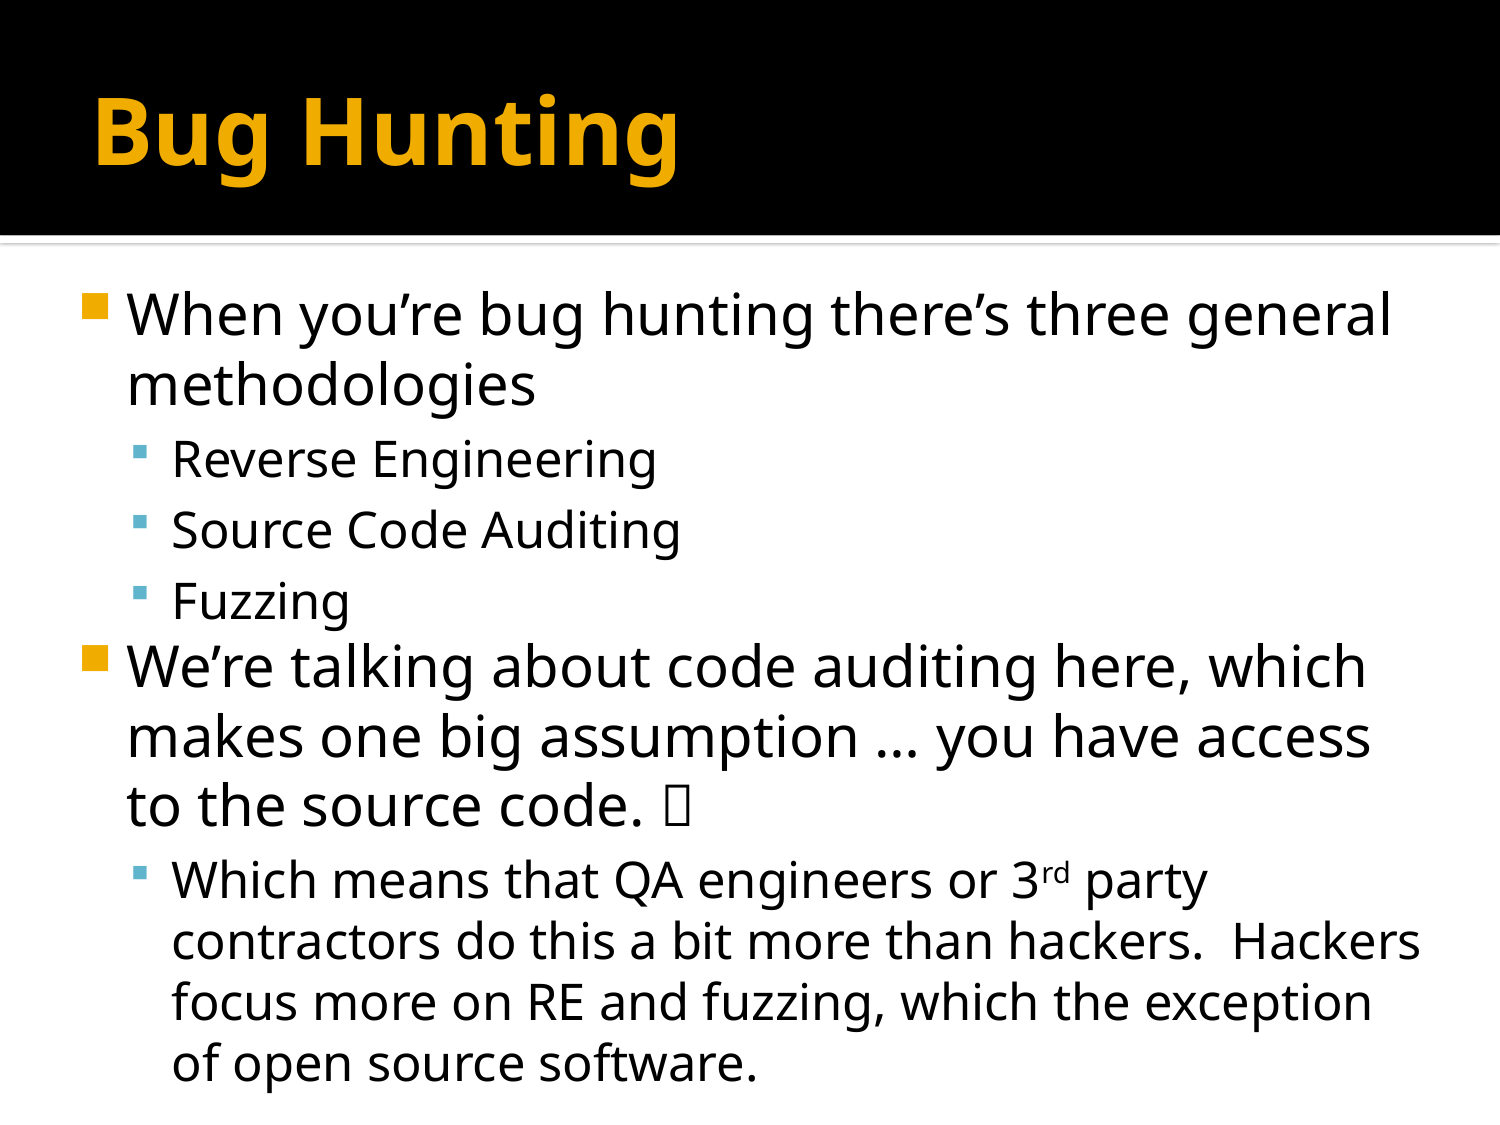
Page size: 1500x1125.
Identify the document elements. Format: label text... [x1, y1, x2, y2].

list When you’re bug hunting there’s three general methodologies Reverse Engineering Source Code Auditing Fuzzing We’re talking about code auditing here, which makes one big assumption … you have access to the source code.  Which means that QA engineers or 3rd party contractors do this a bit more than hackers. Hackers focus more on RE and fuzzing, which the exception of open source software. [50, 262, 1450, 1100]
title Bug Hunting [75, 25, 1425, 231]
